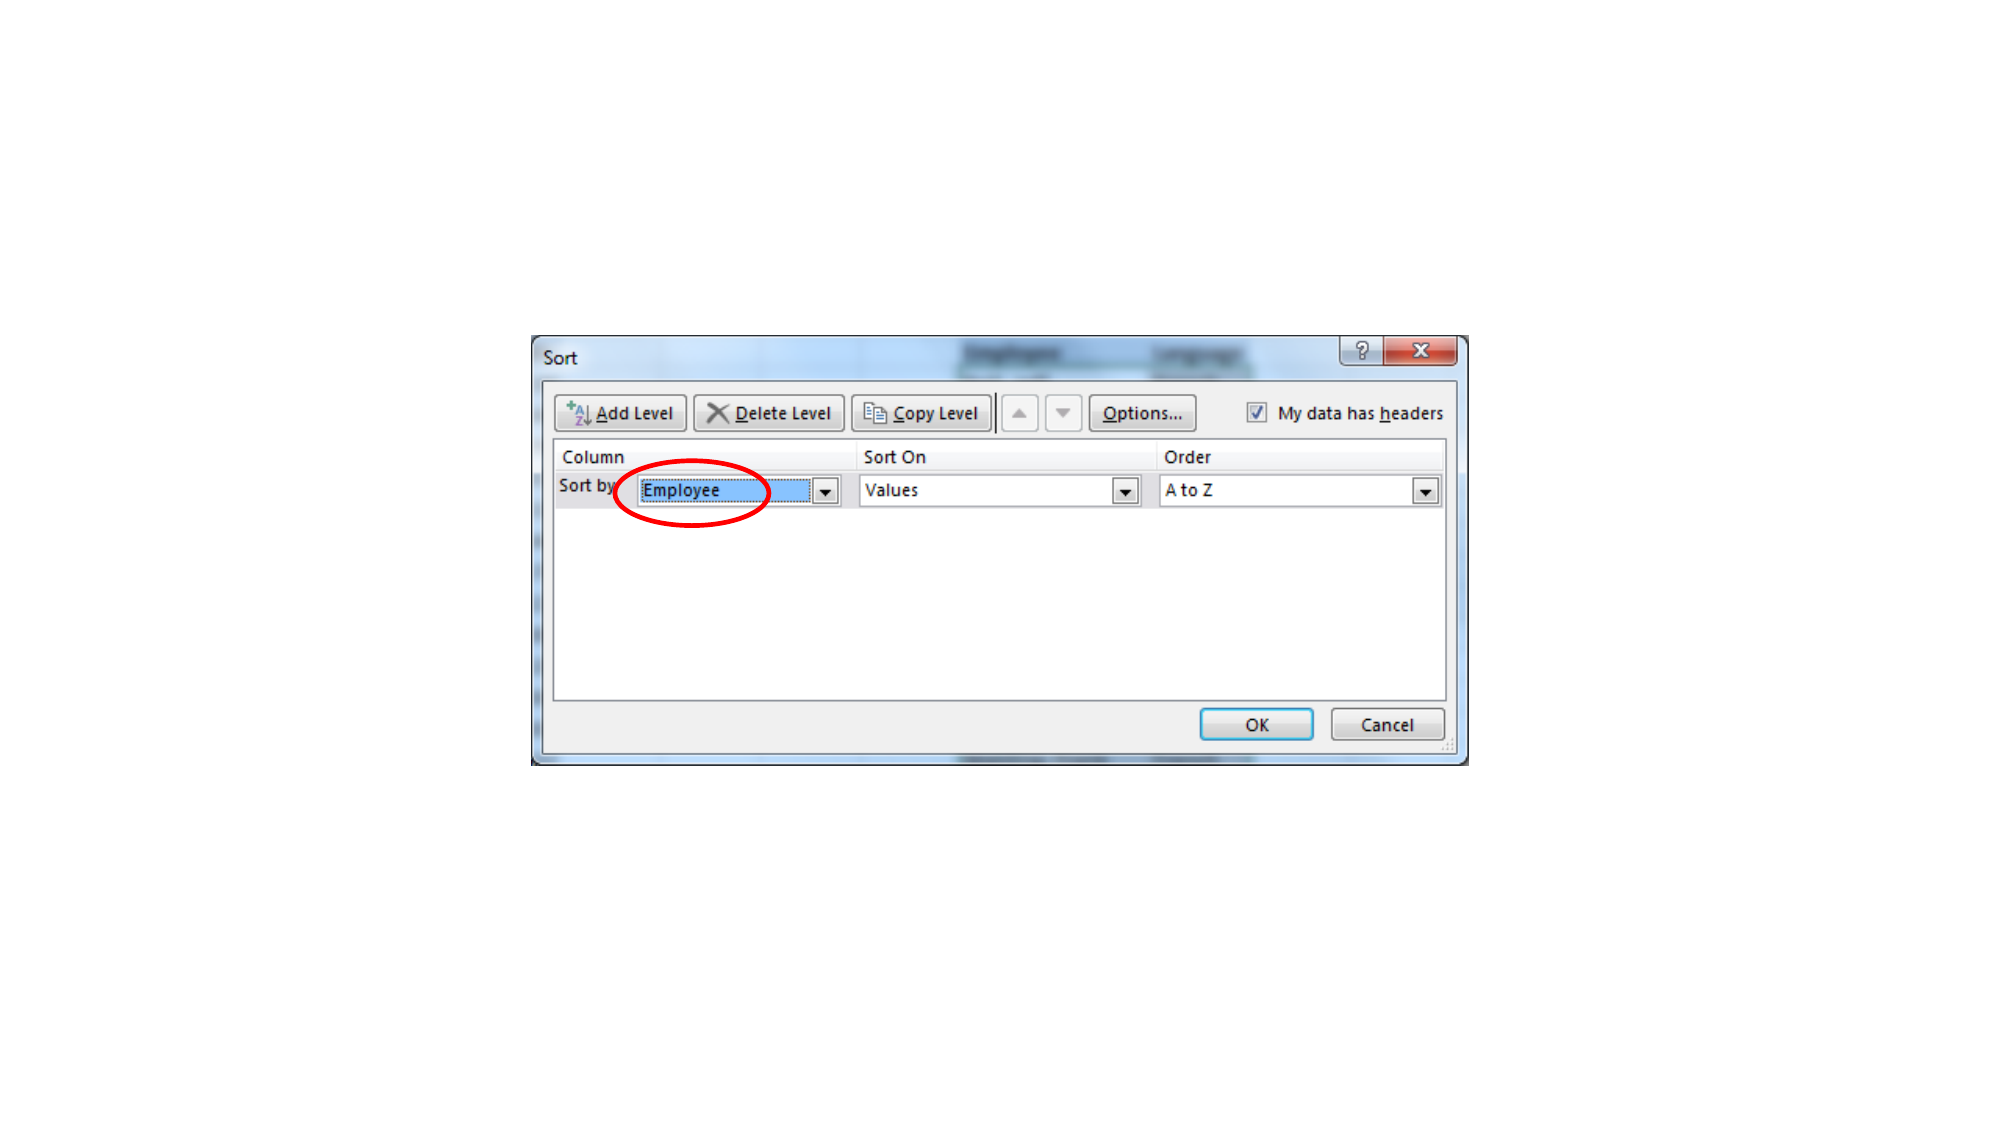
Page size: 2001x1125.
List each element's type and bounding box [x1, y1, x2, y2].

list [531, 335, 1469, 766]
